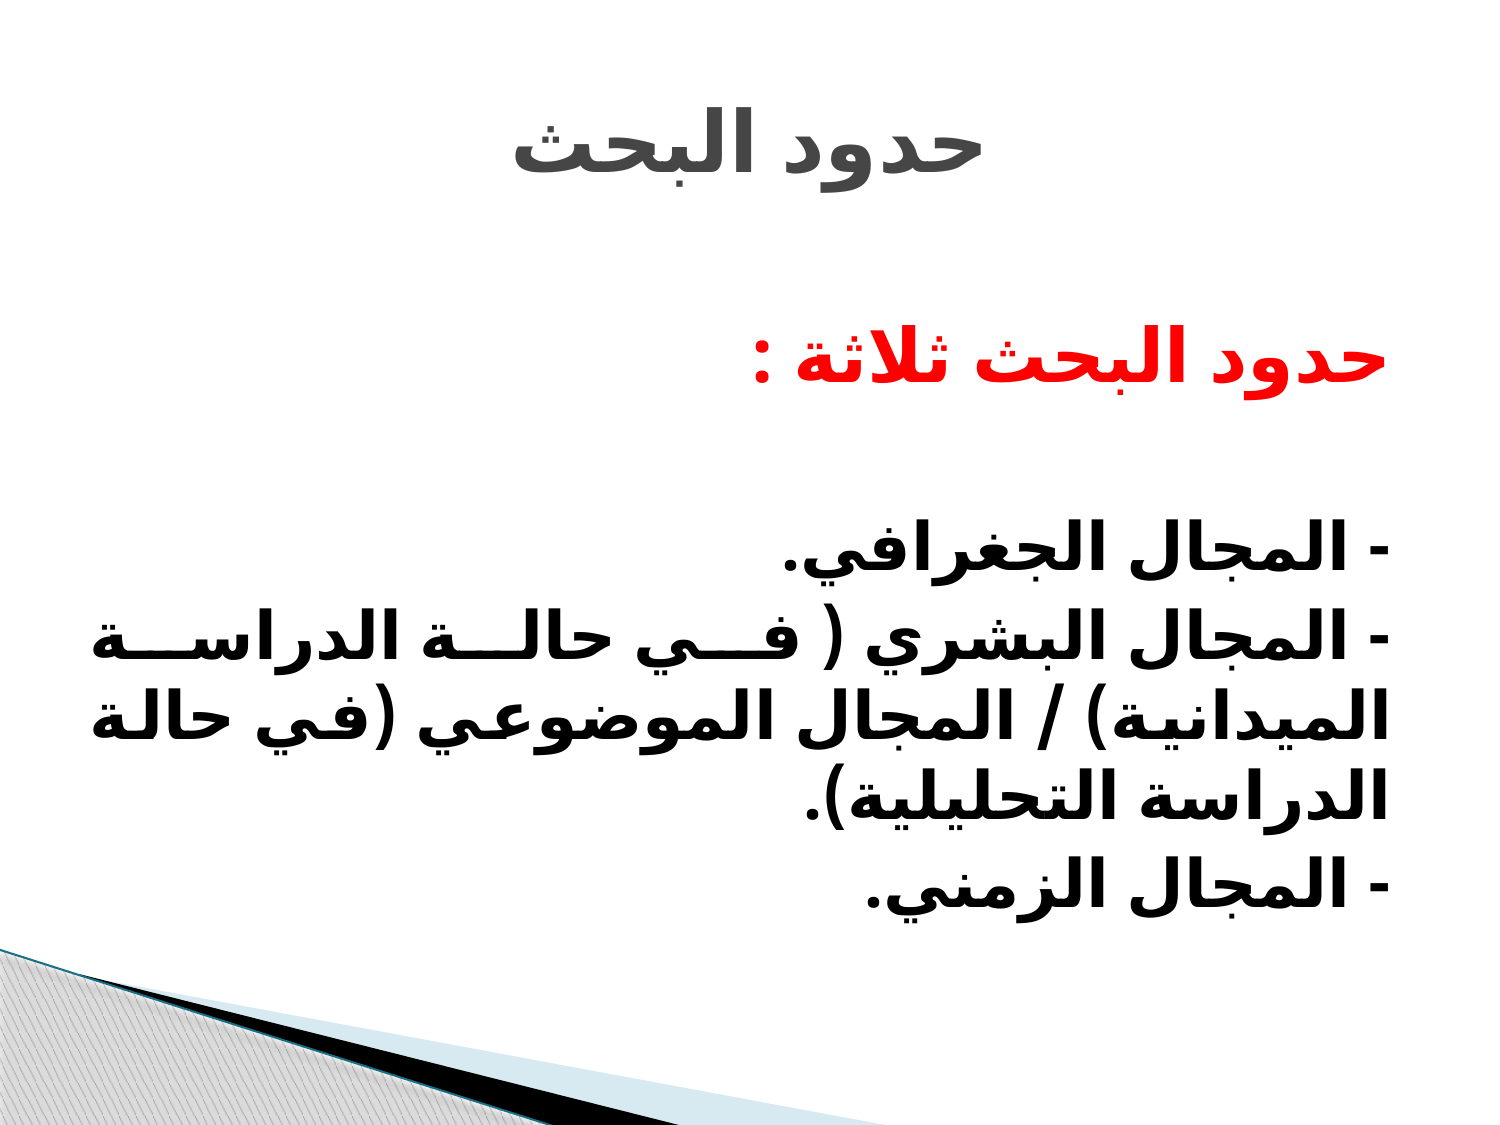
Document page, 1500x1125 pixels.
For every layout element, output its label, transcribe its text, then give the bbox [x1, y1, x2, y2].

list حدود البحث ثلاثة : - المجال الجغرافي. - المجال البشري ( في حالة الدراسة الميدانية) / المجال الموضوعي (في حالة الدراسة التحليلية). - المجال الزمني. [75, 243, 1425, 986]
title حدود البحث [75, 45, 1425, 233]
